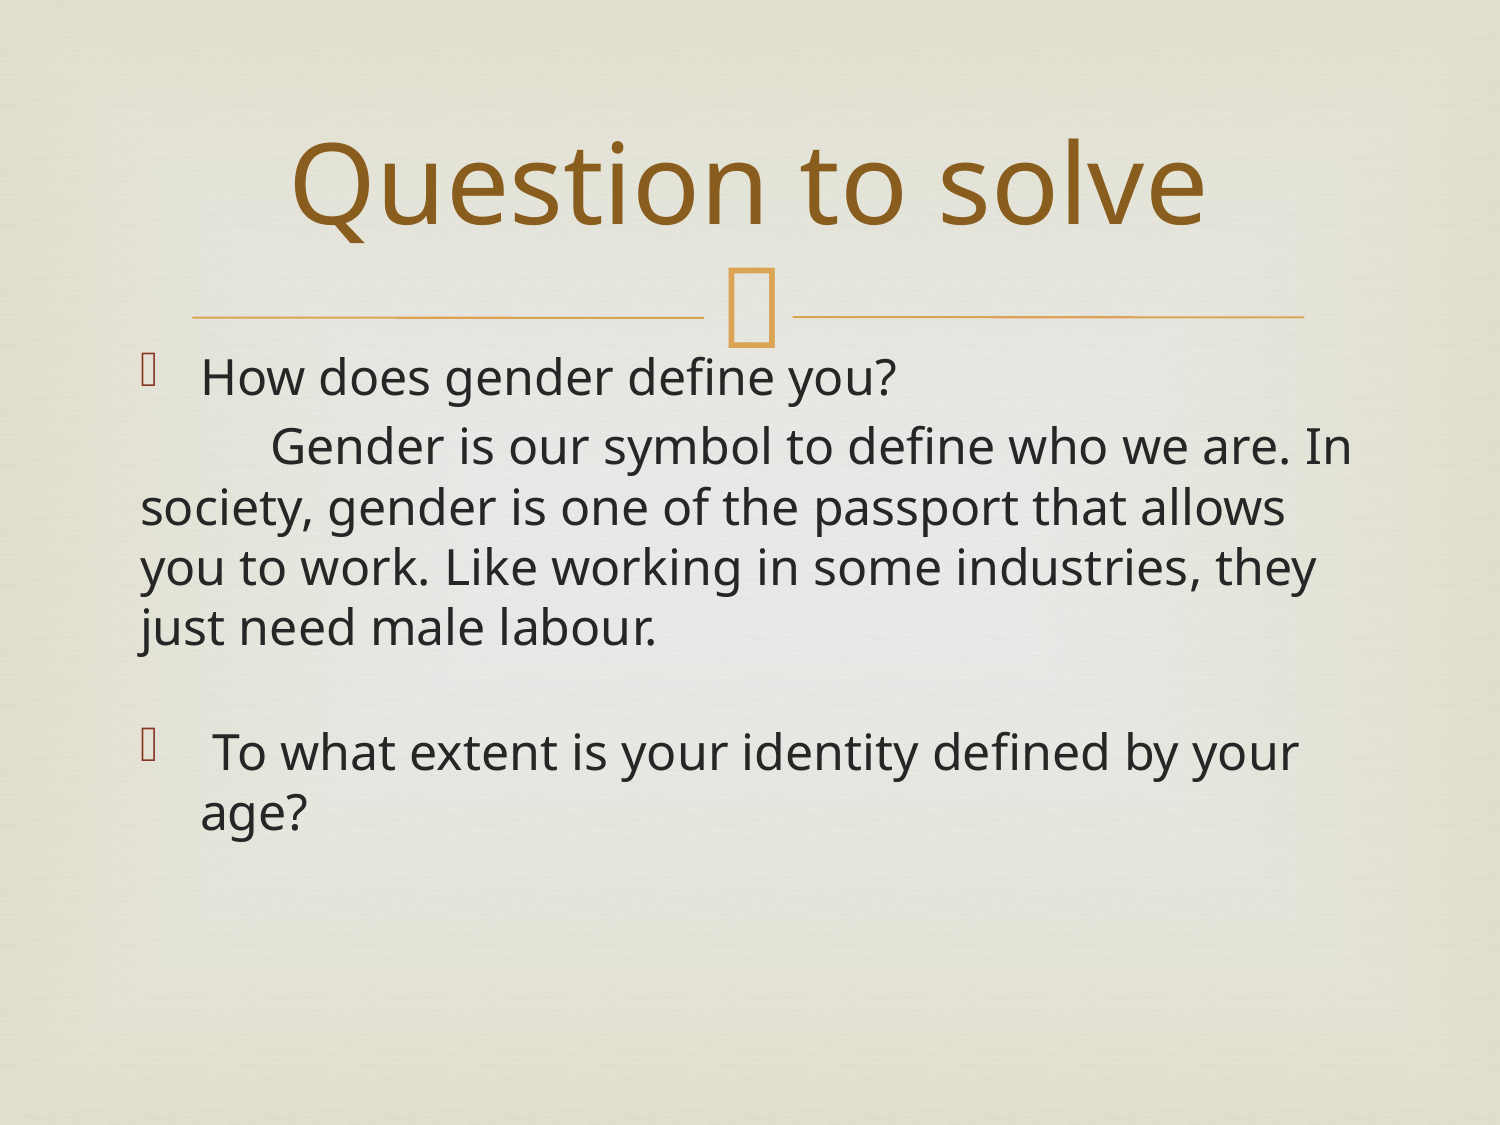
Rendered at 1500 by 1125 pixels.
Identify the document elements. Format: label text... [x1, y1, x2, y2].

list How does gender define you? Gender is our symbol to define who we are. In society, gender is one of the passport that allows you to work. Like working in some industries, they just need male labour. [125, 337, 1388, 700]
title Question to solve [112, 93, 1386, 267]
list To what extent is your identity defined by your age? [125, 712, 1338, 1038]
